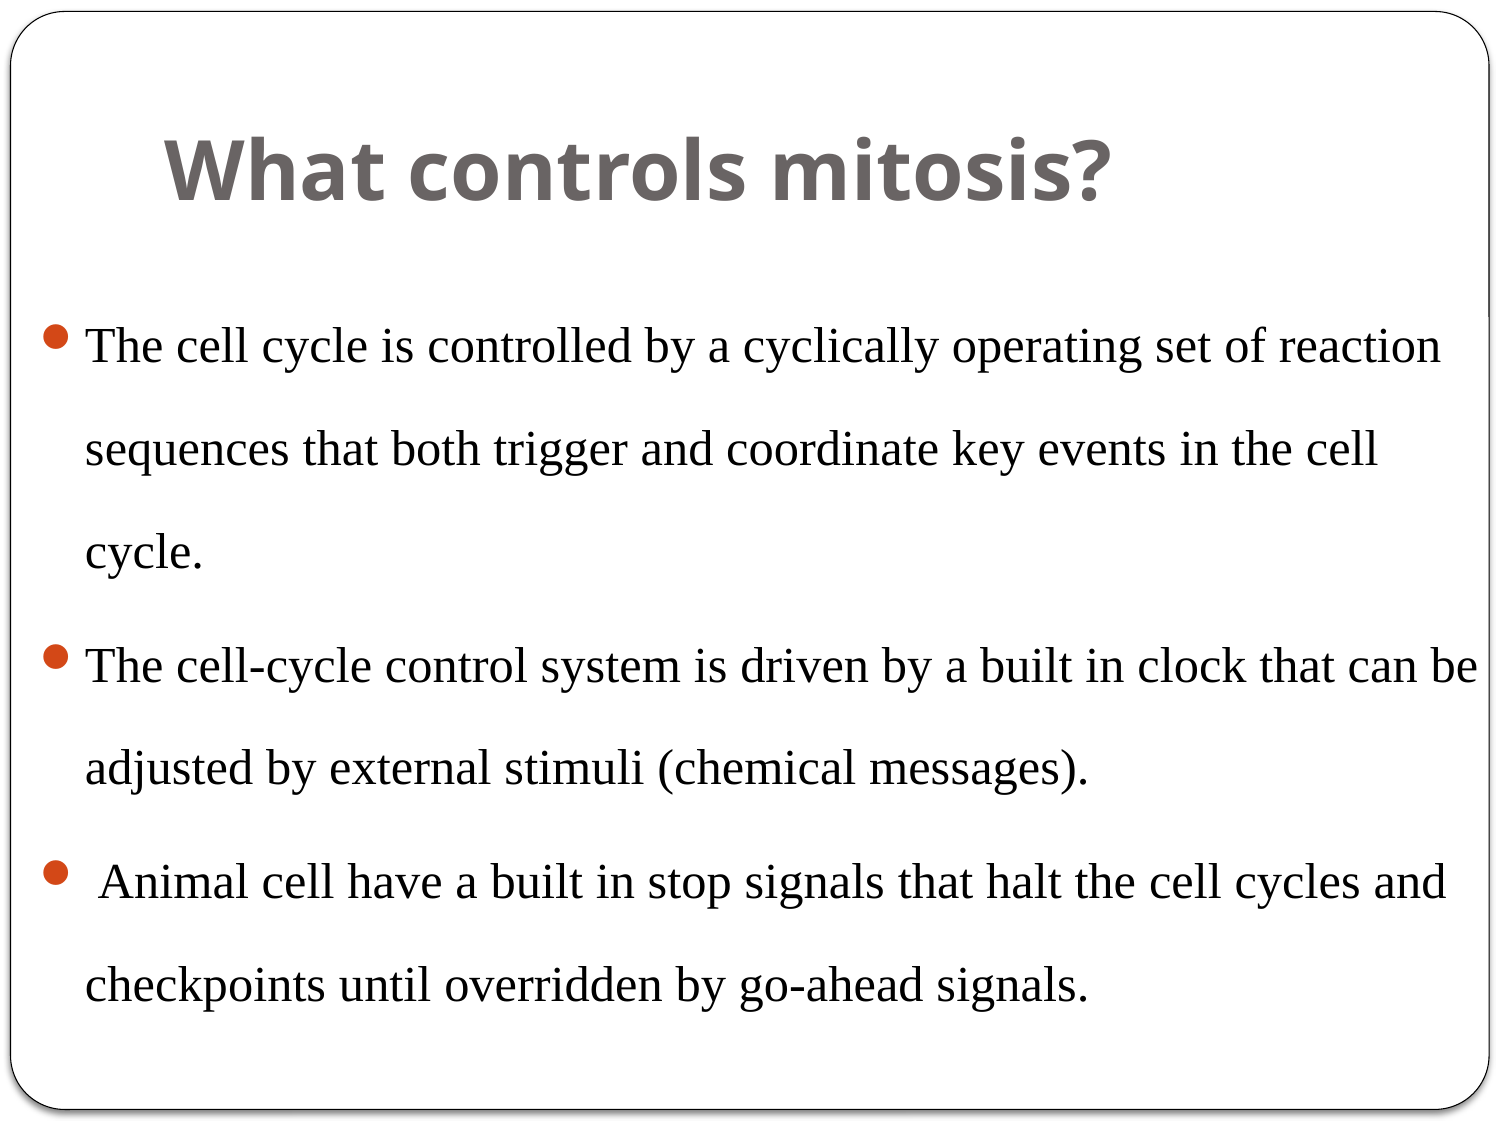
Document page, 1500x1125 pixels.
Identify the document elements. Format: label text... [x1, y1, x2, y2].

list The cell cycle is controlled by a cyclically operating set of reaction sequences that both trigger and coordinate key events in the cell cycle. The cell-cycle control system is driven by a built in clock that can be adjusted by external stimuli (chemical messages). Animal cell have a built in stop signals that halt the cell cycles and checkpoints until overridden by go-ahead signals. [24, 262, 1500, 1125]
title What controls mitosis? [150, 45, 1425, 233]
